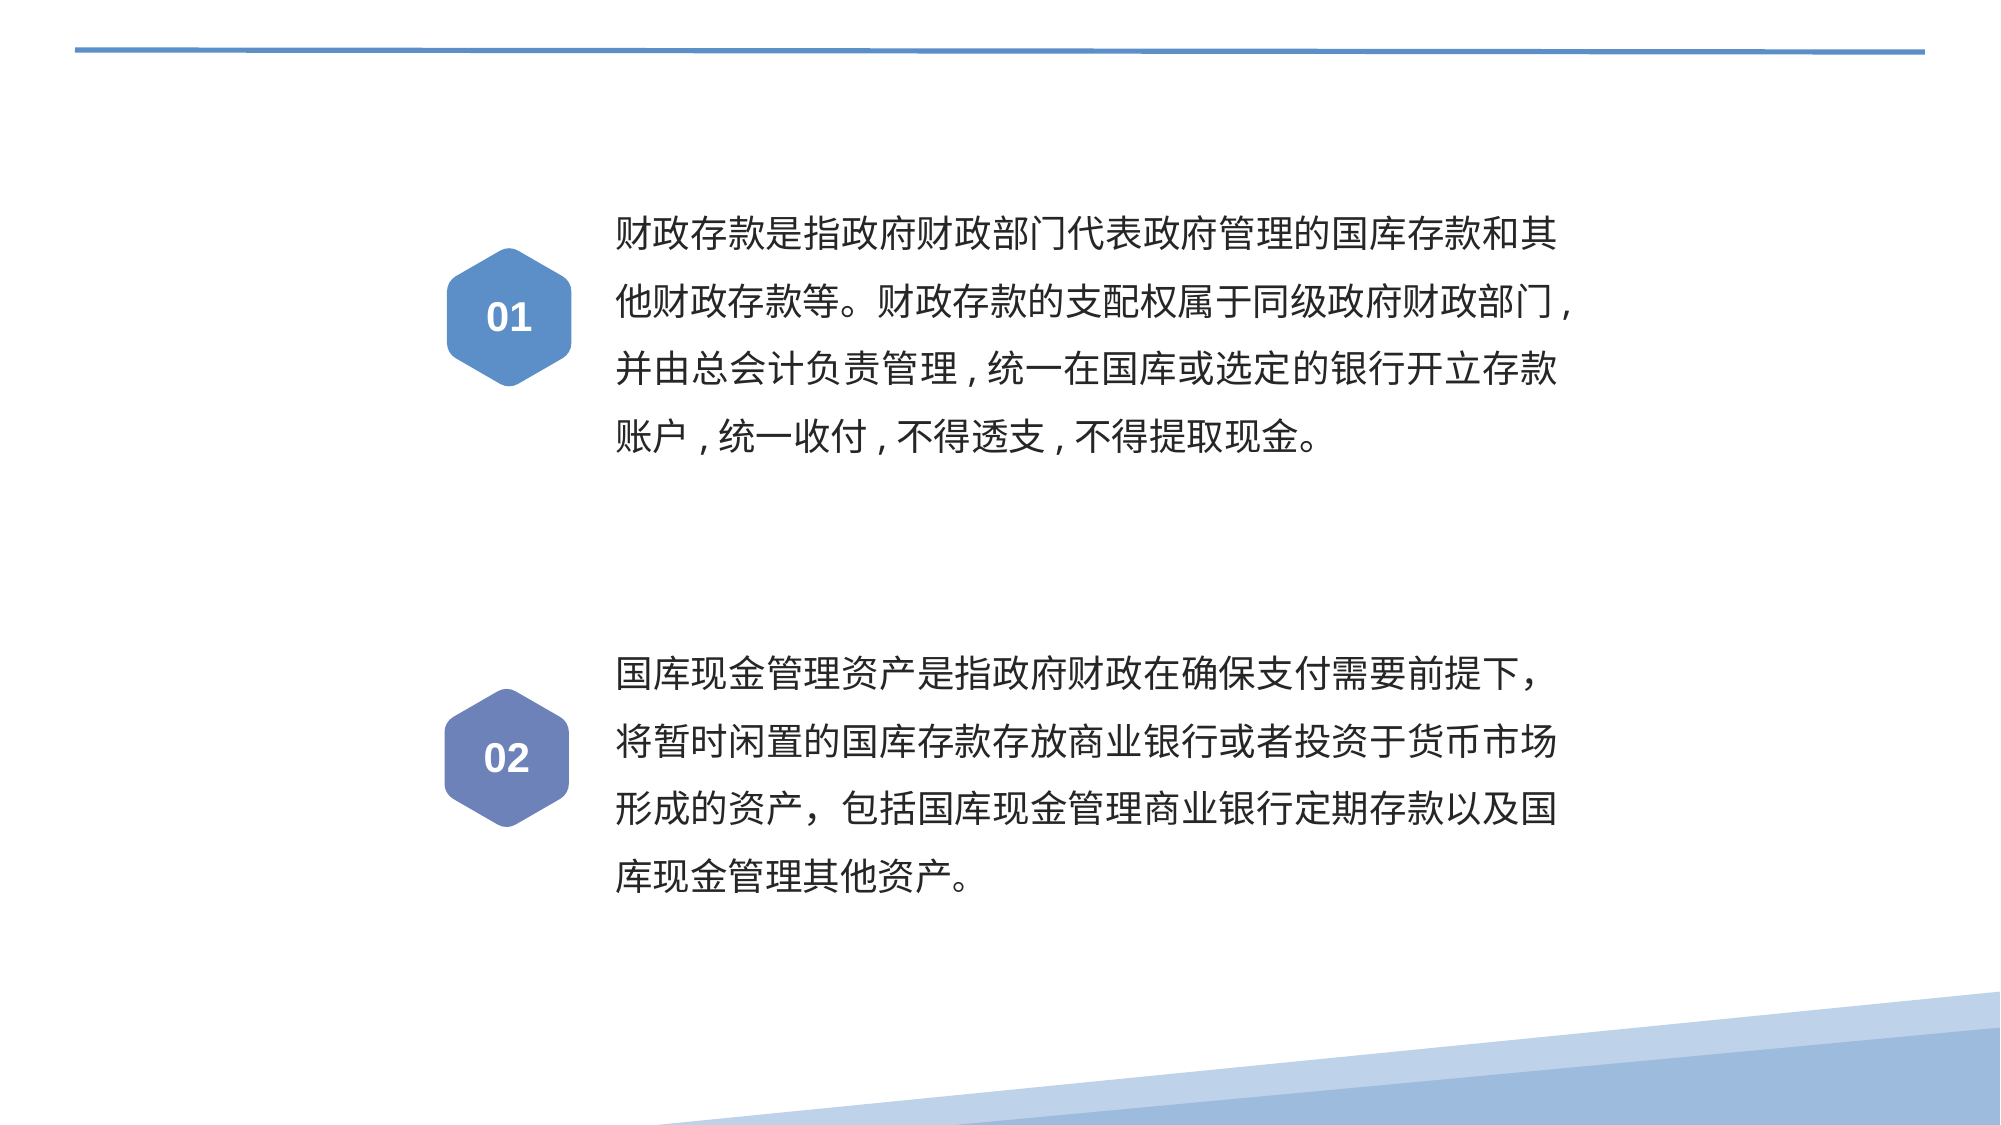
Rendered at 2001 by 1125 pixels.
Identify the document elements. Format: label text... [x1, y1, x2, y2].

text_box 01 [446, 248, 572, 387]
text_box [74, 49, 1925, 53]
text_box 国库现金管理资产是指政府财政在确保支付需要前提下，将暂时闲置的国库存款存放商业银行或者投资于货币市场形成的资产，包括国库现金管理商业银行定期存款以及国库现金管理其他资产。 [615, 573, 1559, 963]
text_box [656, 991, 2000, 1125]
text_box 财政存款是指政府财政部门代表政府管理的国库存款和其他财政存款等。财政存款的支配权属于同级政府财政部门,并由总会计负责管理,统一在国库或选定的银行开立存款账户,统一收付,不得透支,不得提取现金。 [615, 133, 1559, 525]
text_box [444, 132, 1411, 985]
text_box 02 [444, 688, 569, 827]
